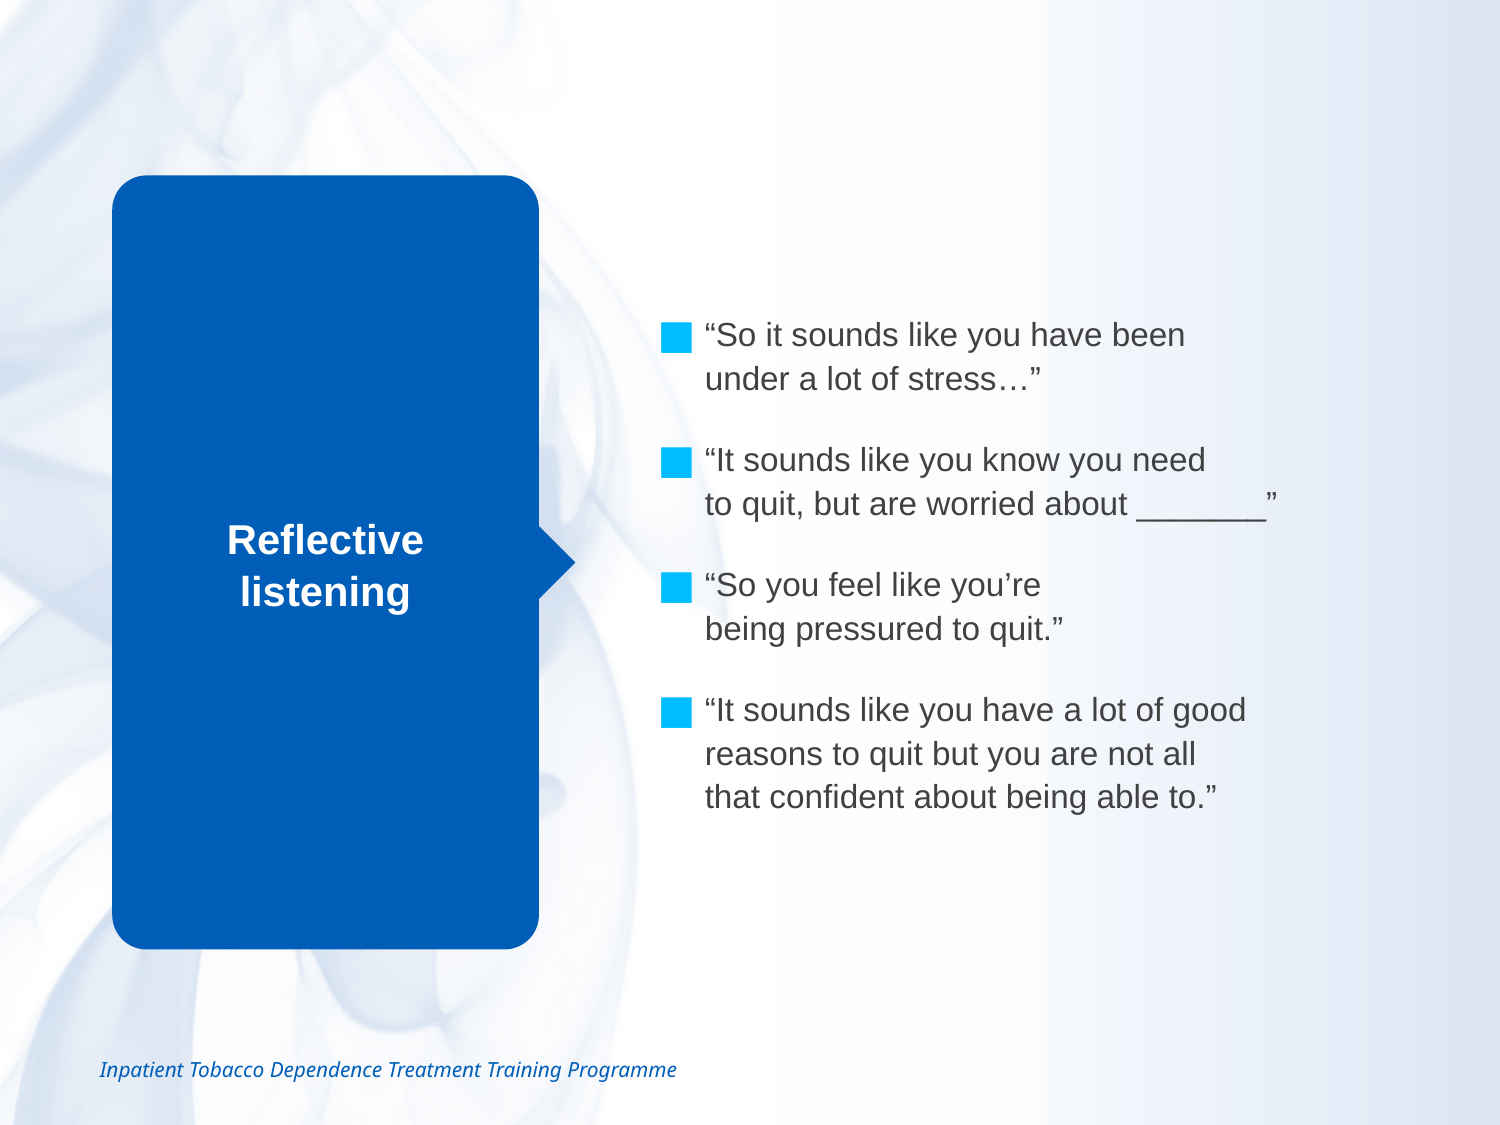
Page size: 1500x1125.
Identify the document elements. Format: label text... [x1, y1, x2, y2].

list “So it sounds like you have been under a lot of stress…” “It sounds like you know you need to quit, but are worried about _______” “So you feel like you’re being pressured to quit.” “It sounds like you have a lot of good reasons to quit but you are not all that confident about being able to.” [1051, 175, 1403, 950]
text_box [111, 175, 560, 950]
picture [0, 0, 1047, 1125]
text_box [1048, 0, 1500, 1125]
